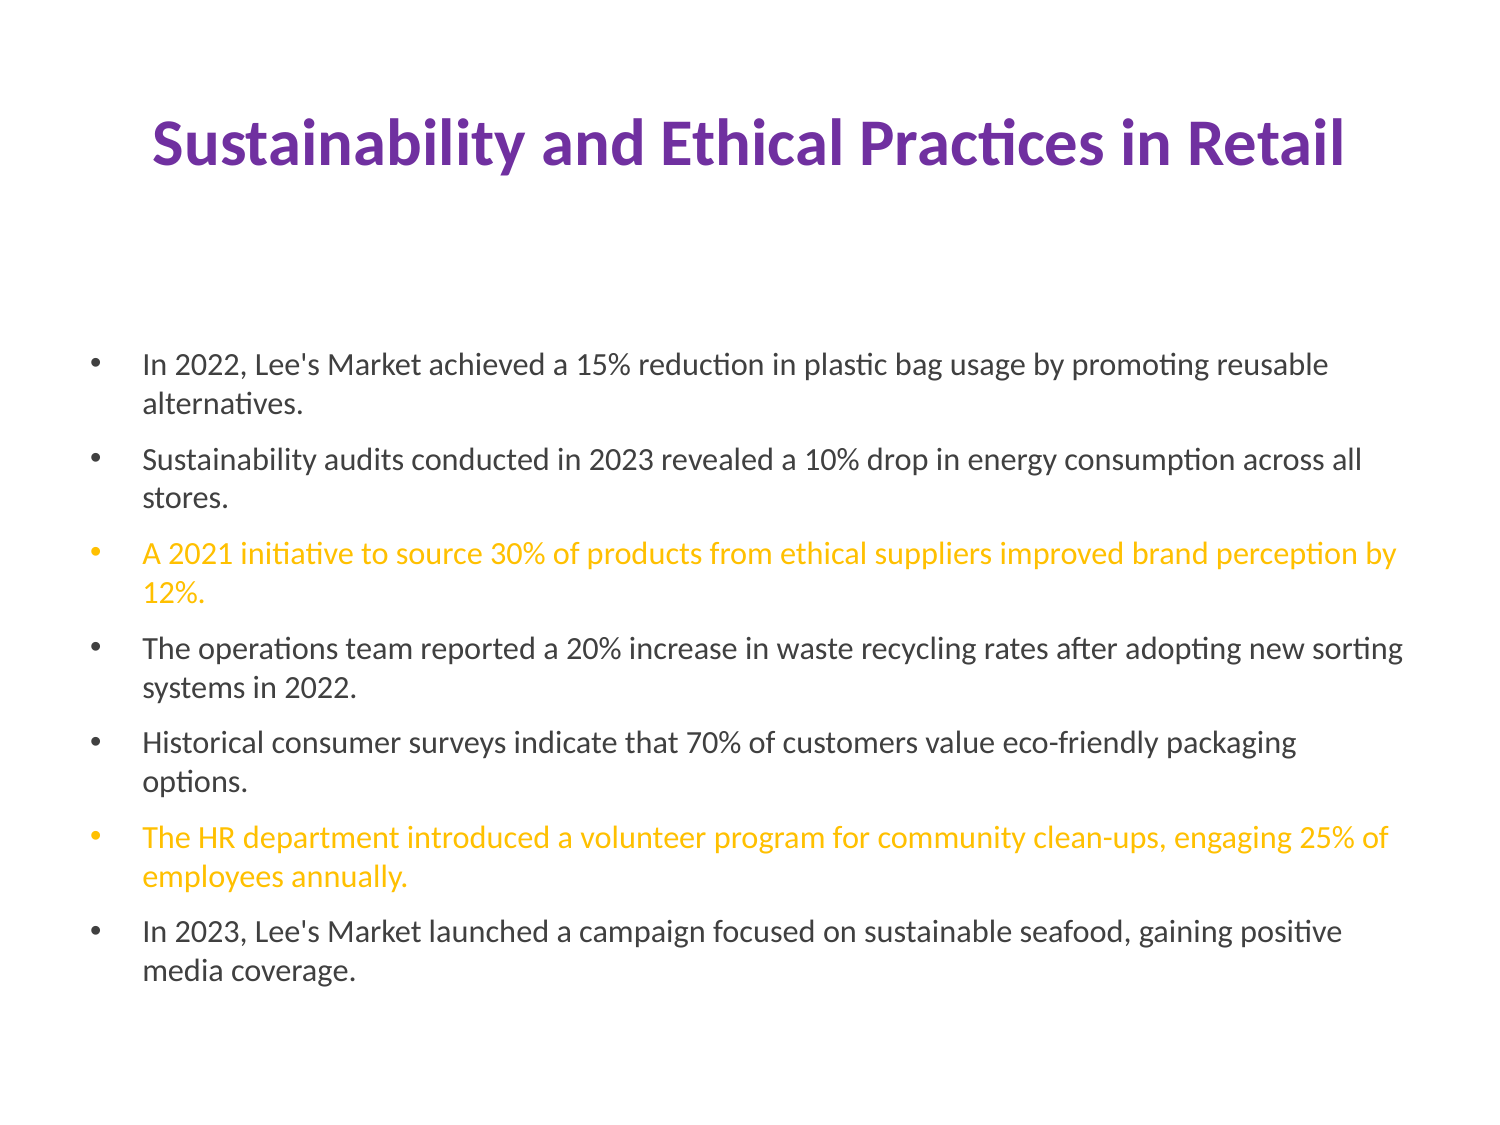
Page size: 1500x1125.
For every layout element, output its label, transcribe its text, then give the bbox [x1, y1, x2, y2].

list In 2022, Lee's Market achieved a 15% reduction in plastic bag usage by promoting reusable alternatives. Sustainability audits conducted in 2023 revealed a 10% drop in energy consumption across all stores. A 2021 initiative to source 30% of products from ethical suppliers improved brand perception by 12%. The operations team reported a 20% increase in waste recycling rates after adopting new sorting systems in 2022. Historical consumer surveys indicate that 70% of customers value eco-friendly packaging options. The HR department introduced a volunteer program for community clean-ups, engaging 25% of employees annually. In 2023, Lee's Market launched a campaign focused on sustainable seafood, gaining positive media coverage. [75, 260, 1425, 1004]
title Sustainability and Ethical Practices in Retail [75, 45, 1425, 233]
